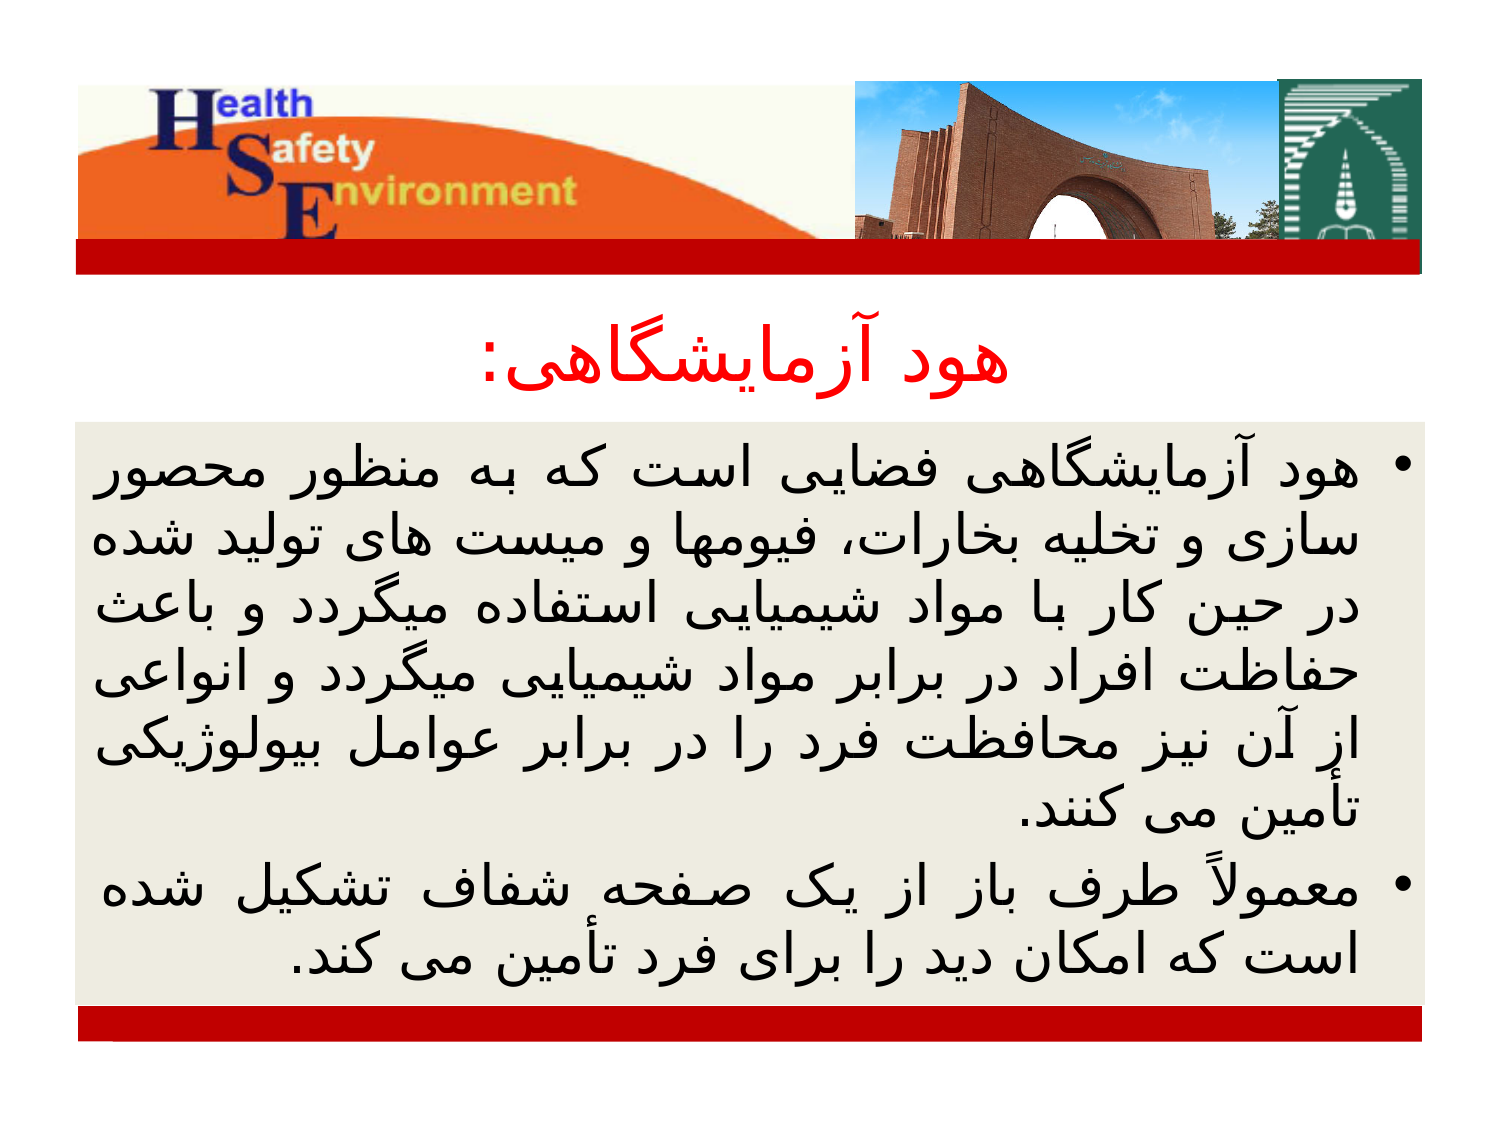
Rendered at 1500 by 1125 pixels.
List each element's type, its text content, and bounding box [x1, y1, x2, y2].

picture [78, 79, 1422, 274]
list هود آزمایشگاهی فضایی است که به منظور محصور سازی و تخلیه بخارات، فیومها و میست های تولید شده در حین کار با مواد شیمیایی استفاده میگردد و باعث حفاظت افراد در برابر مواد شیمیایی میگردد و انواعی از آن نیز محافظت فرد را در برابر عوامل بیولوژیکی تأمین می کنند. معمولاً طرف باز از یک صفحه شفاف تشکیل شده است که امکان دید را برای فرد تأمین می کند. [75, 421, 1425, 1005]
title هود آزمایشگاهی: [70, 257, 1421, 446]
